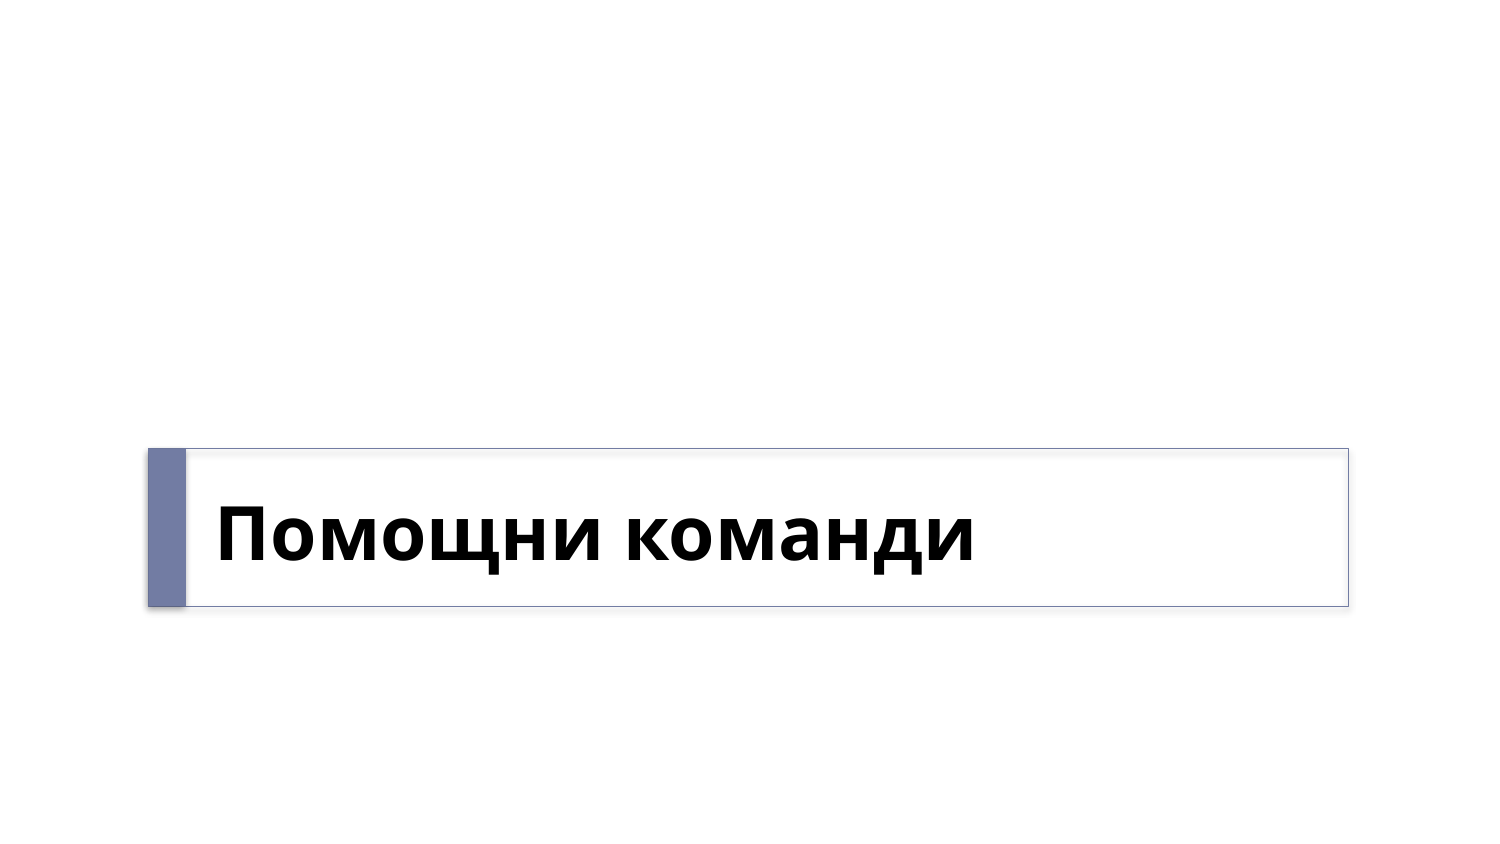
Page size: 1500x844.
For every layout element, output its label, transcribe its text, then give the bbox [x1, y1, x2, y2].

title Помощни команди [200, 478, 1325, 600]
